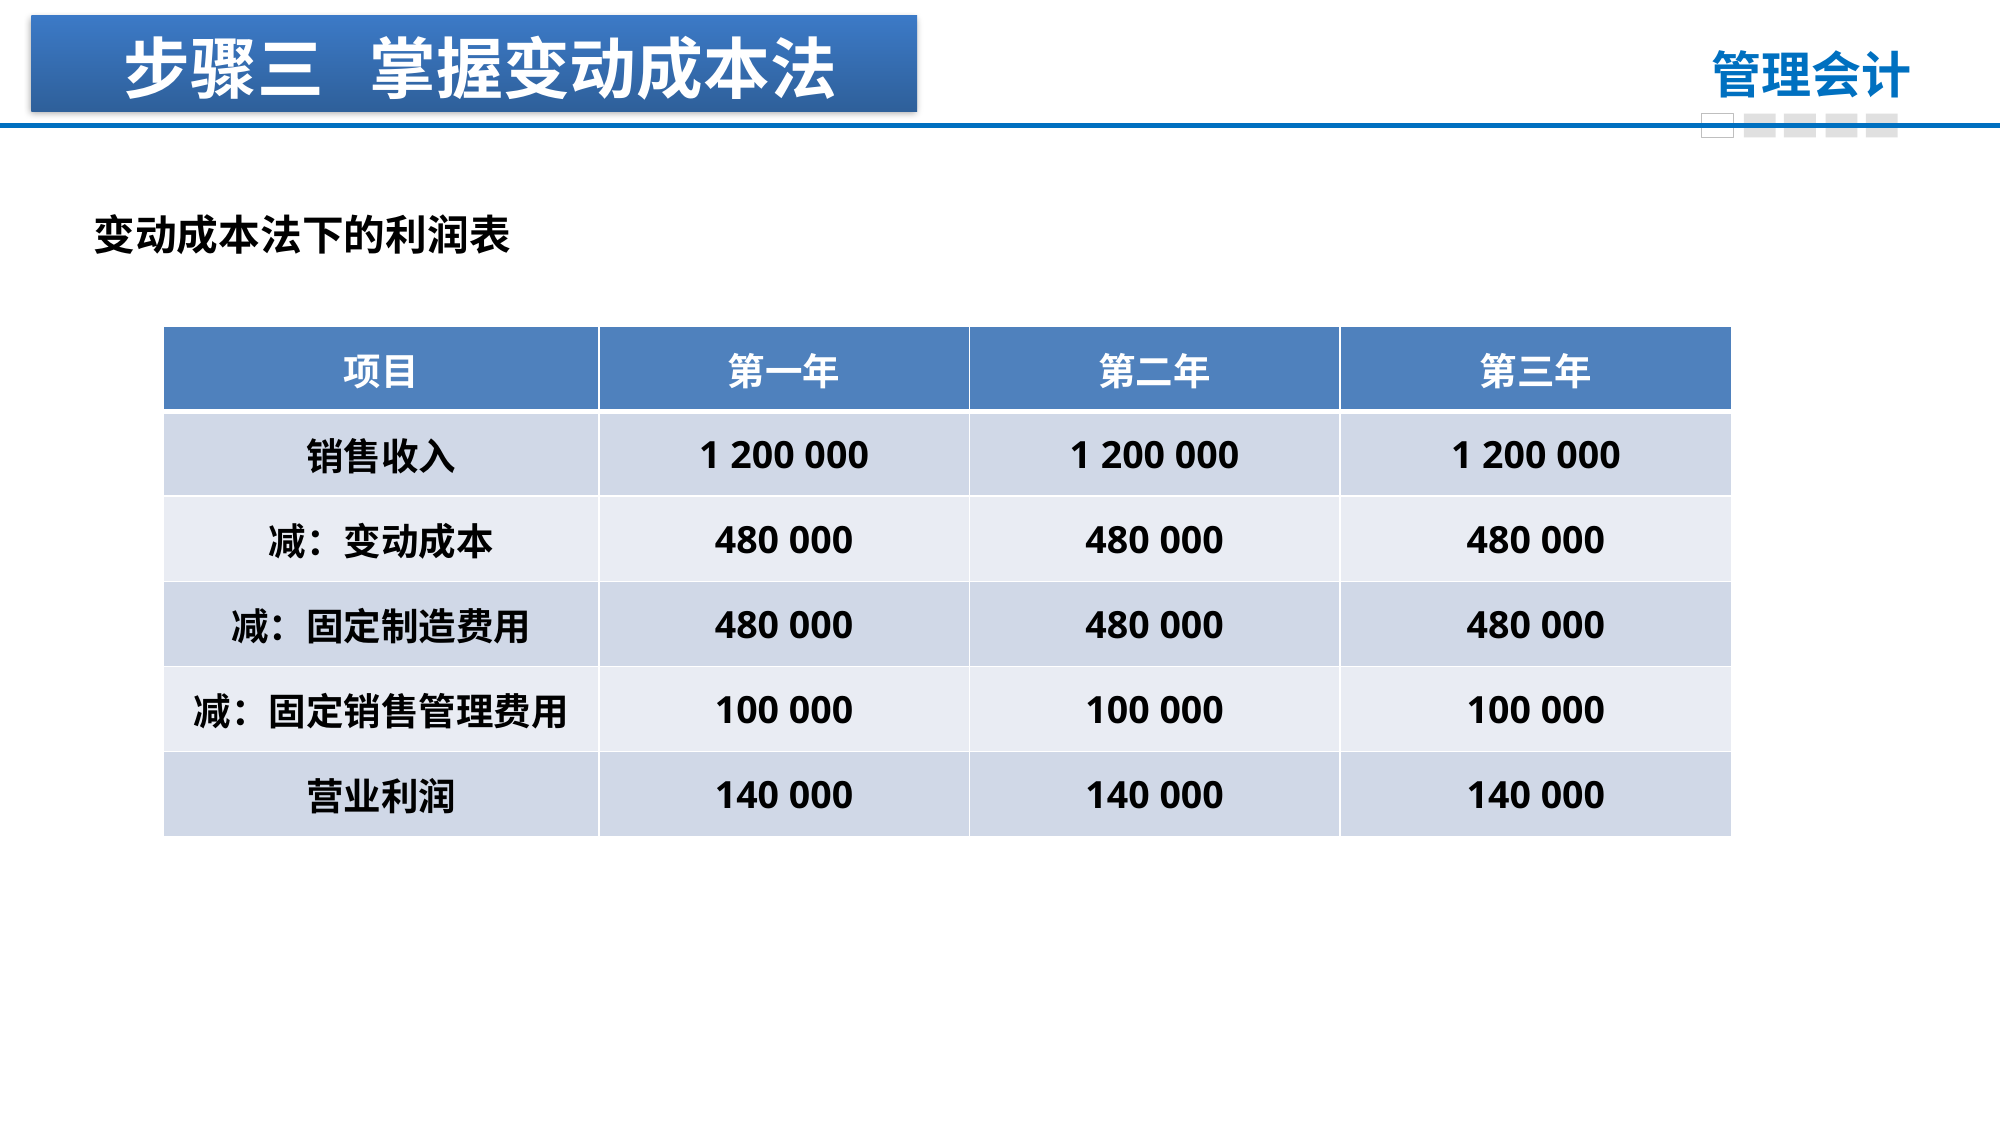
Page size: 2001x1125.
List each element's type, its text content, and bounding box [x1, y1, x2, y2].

table_cell 480 000 [600, 582, 969, 666]
text_box 变动成本法下的利润表 [78, 204, 552, 267]
table_cell 营业利润 [164, 752, 598, 836]
table_cell 1 200 000 [970, 414, 1339, 495]
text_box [31, 14, 918, 197]
table_cell 1 200 000 [1341, 414, 1731, 495]
table_cell 480 000 [970, 582, 1339, 666]
table_cell 1 200 000 [600, 414, 969, 495]
table_cell 减：固定制造费用 [164, 582, 598, 666]
table_cell 480 000 [600, 497, 969, 581]
table_cell 销售收入 [164, 414, 598, 495]
table_cell 减：固定销售管理费用 [164, 667, 598, 751]
table_cell 100 000 [970, 667, 1339, 751]
table_cell 480 000 [1341, 497, 1731, 581]
table_cell 140 000 [600, 752, 969, 836]
table_header 第三年 [1341, 327, 1731, 409]
table_cell 100 000 [1341, 667, 1731, 751]
table_cell 140 000 [970, 752, 1339, 836]
table_cell 100 000 [600, 667, 969, 751]
table_header 第二年 [970, 327, 1339, 409]
table_header 第一年 [600, 327, 969, 409]
table_cell 480 000 [970, 497, 1339, 581]
table_cell 480 000 [1341, 582, 1731, 666]
table_header 项目 [164, 327, 598, 409]
table_cell 140 000 [1341, 752, 1731, 836]
table_cell 减：变动成本 [164, 497, 598, 581]
